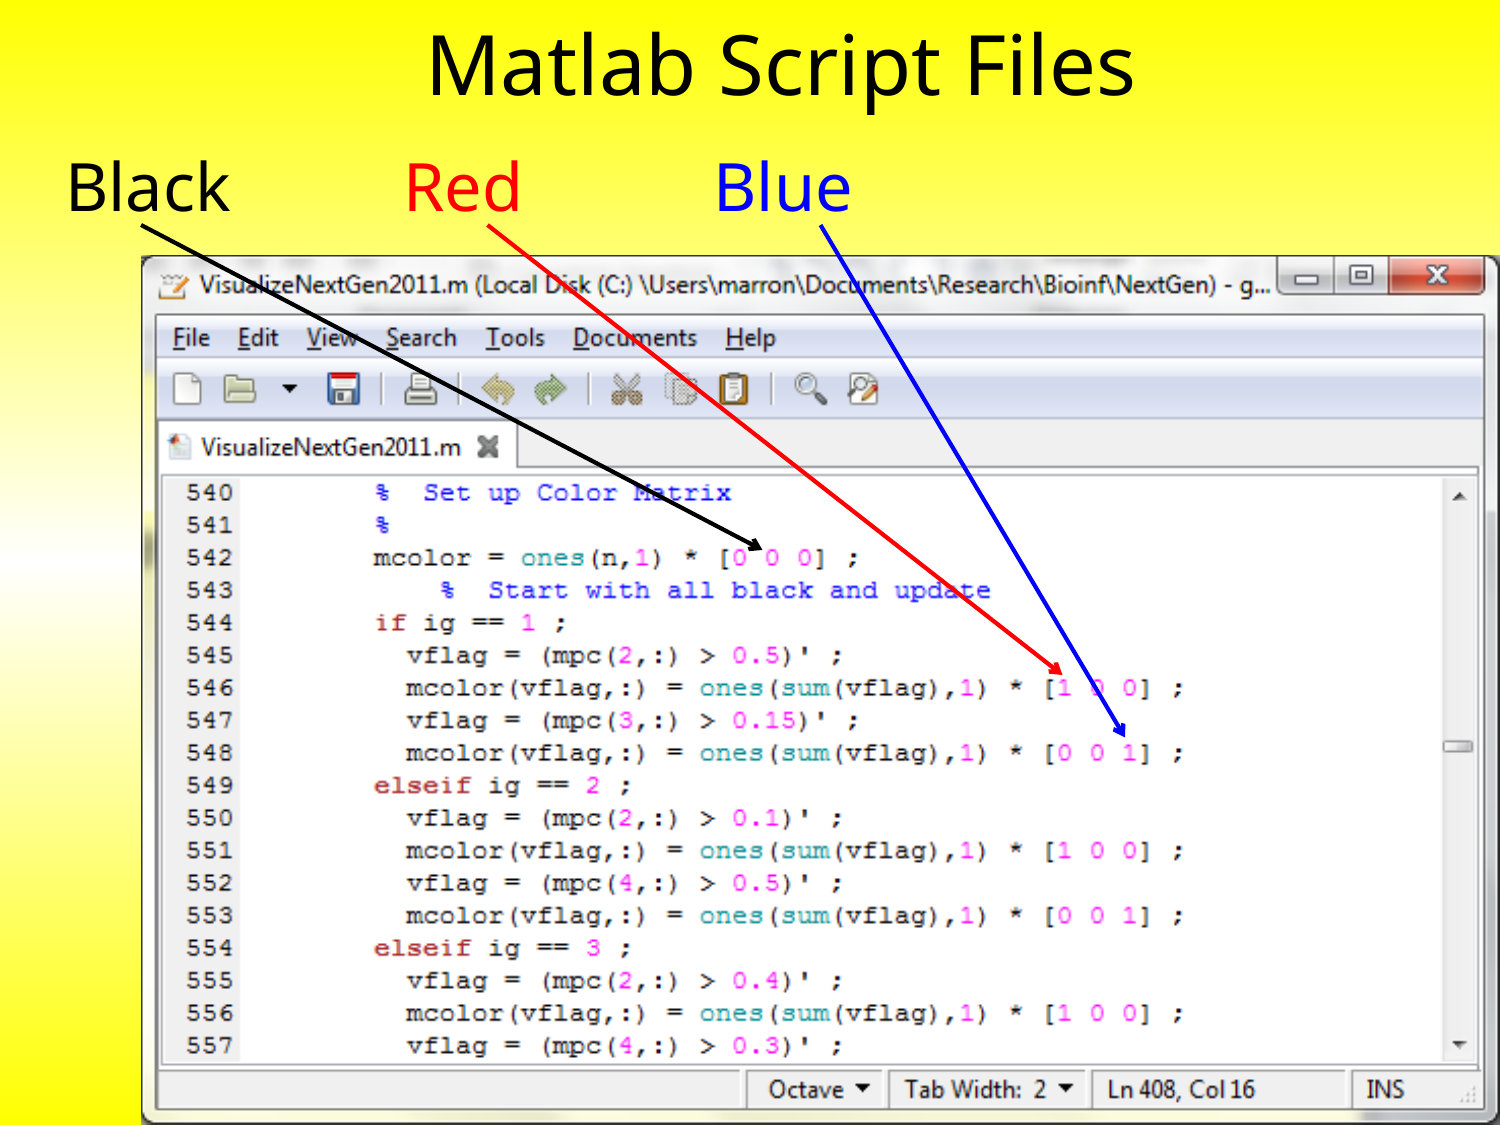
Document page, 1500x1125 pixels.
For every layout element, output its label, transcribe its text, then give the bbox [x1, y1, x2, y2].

title Matlab Script Files [125, 0, 1438, 125]
picture [140, 255, 1500, 1125]
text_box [820, 224, 1126, 738]
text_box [487, 224, 819, 676]
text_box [140, 224, 486, 551]
list Black Red Blue [50, 137, 1463, 1025]
